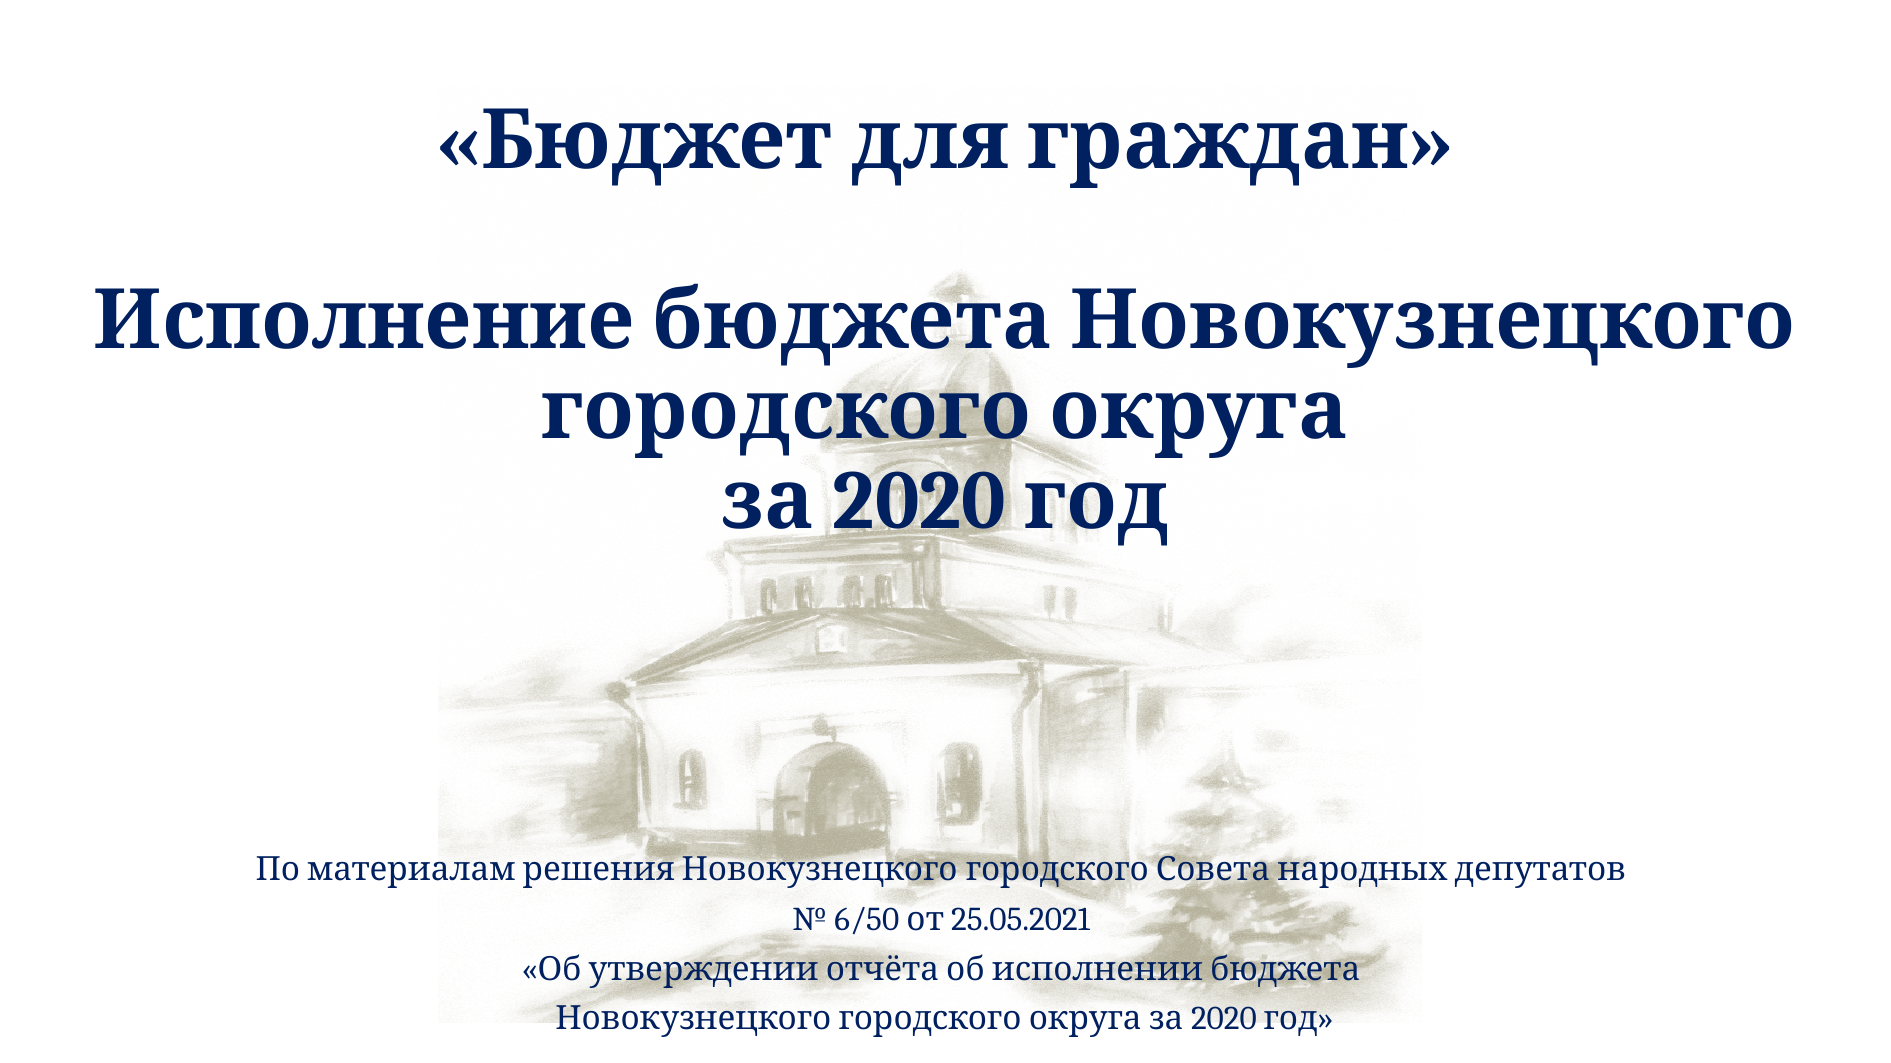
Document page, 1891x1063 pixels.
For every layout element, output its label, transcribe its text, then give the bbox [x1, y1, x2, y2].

title «Бюджет для граждан» Исполнение бюджета Новокузнецкого городского округа за 2020 год [0, 0, 1891, 644]
subtitle По материалам решения Новокузнецкого городского Совета народных депутатов № 6/50 от 25.05.2021 «Об утверждении отчёта об исполнении бюджета Новокузнецкого городского округа за 2020 год» [0, 844, 1891, 1045]
picture [438, 83, 1422, 1023]
